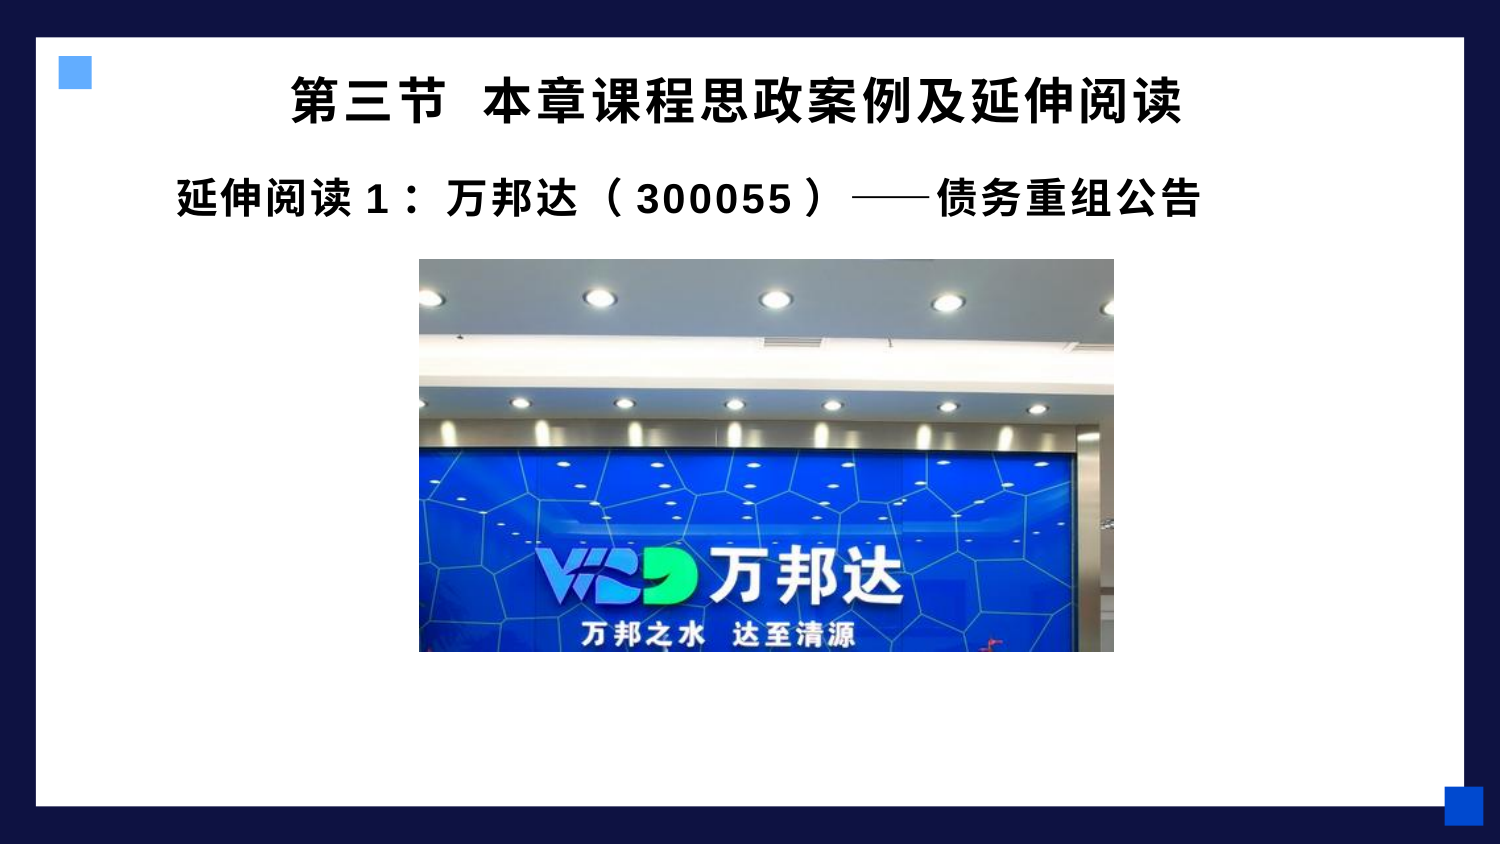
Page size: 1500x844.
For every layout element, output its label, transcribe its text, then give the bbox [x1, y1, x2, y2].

list 延伸阅读1：万邦达（300055）——债务重组公告 [159, 161, 1388, 586]
title 第三节 本章课程思政案例及延伸阅读 [141, 48, 1327, 138]
picture [419, 259, 1114, 652]
